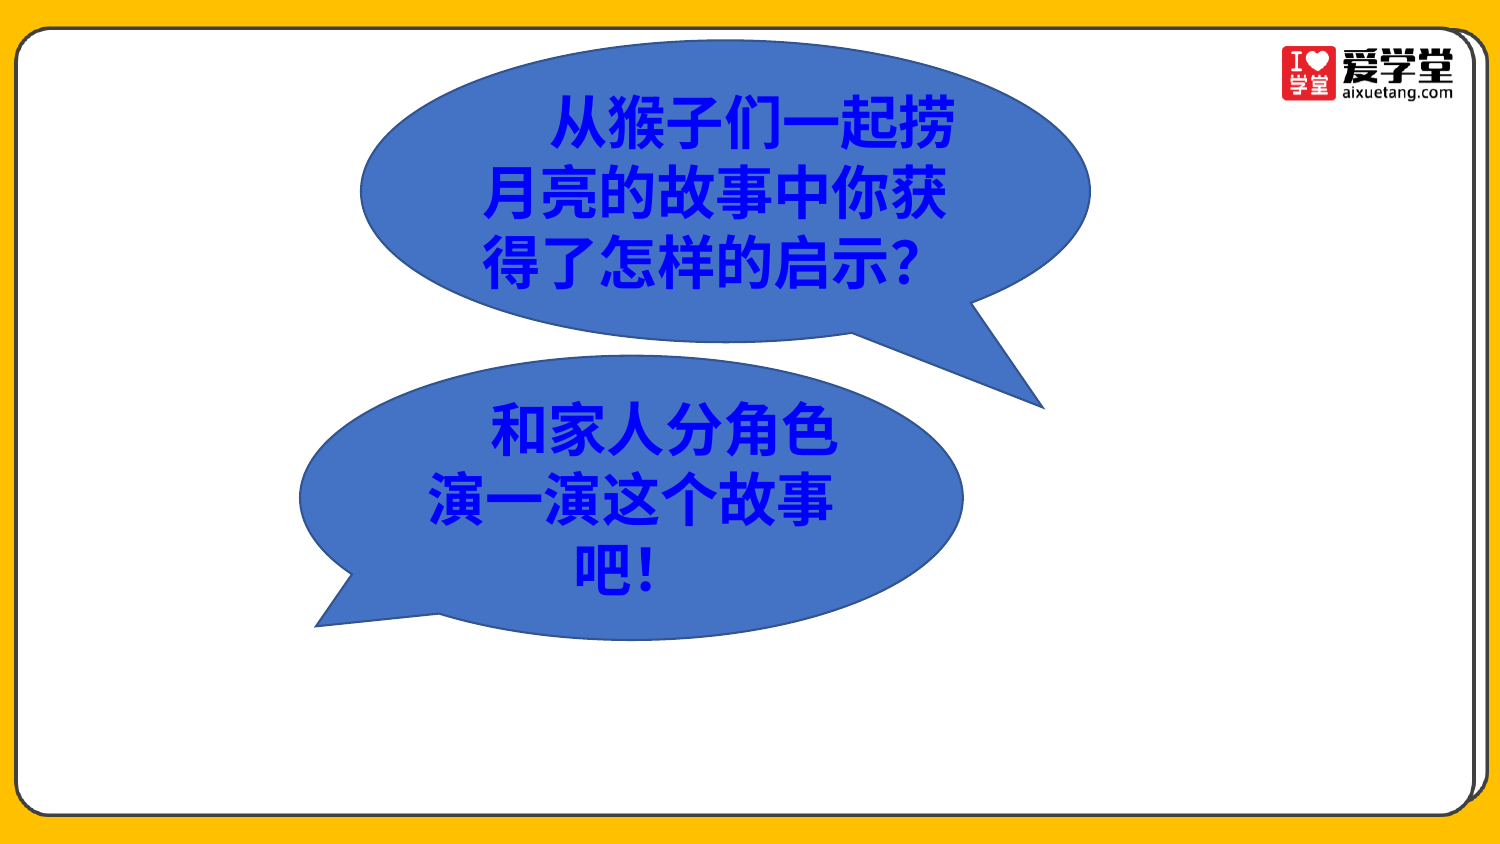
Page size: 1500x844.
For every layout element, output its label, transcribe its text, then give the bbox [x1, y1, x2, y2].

picture [0, 0, 1500, 844]
text_box 和家人分角色演一演这个故事吧！ [298, 354, 964, 642]
text_box 从猴子们一起捞月亮的故事中你获得了怎样的启示？ [359, 39, 1092, 410]
